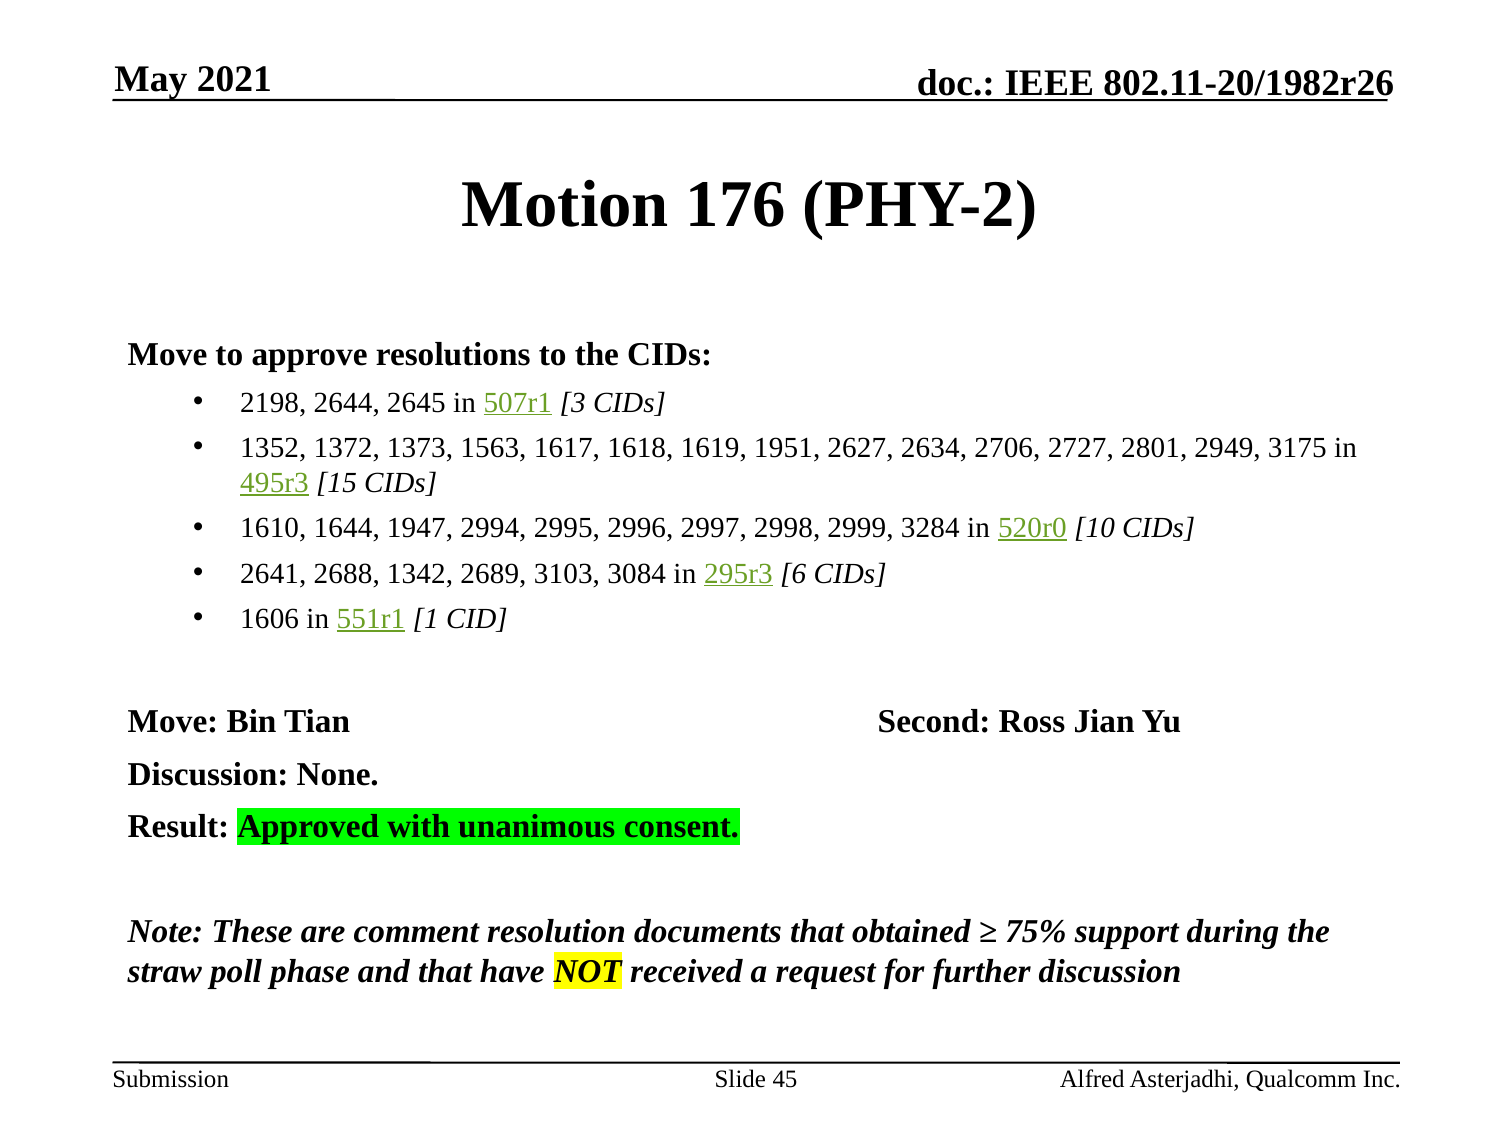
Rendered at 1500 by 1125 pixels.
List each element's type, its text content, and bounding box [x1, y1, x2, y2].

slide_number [114, 54, 423, 100]
slide_number Slide 45 [712, 1061, 800, 1123]
title Motion 176 (PHY-2) [112, 112, 1388, 288]
list Move to approve resolutions to the CIDs: 2198, 2644, 2645 in 507r1 [3 CIDs] 1352, 1372, 1373, 1563, 1617, 1618, 1619, 1951, 2627, 2634, 2706, 2727, 2801, 2949, 3175 in 495r3 [15 CIDs] 1610, 1644, 1947, 2994, 2995, 2996, 2997, 2998, 2999, 3284 in 520r0 [10 CIDs] 2641, 2688, 1342, 2689, 3103, 3084 in 295r3 [6 CIDs] 1606 in 551r1 [1 CID] Move: Bin Tian Second: Ross Jian Yu Discussion: None. Result: Approved with unanimous consent. Note: These are comment resolution documents that obtained ≥ 75% support during the straw poll phase and that have NOT received a request for further discussion [112, 324, 1388, 1063]
footer Alfred Asterjadhi, Qualcomm Inc. [878, 1061, 1402, 1093]
